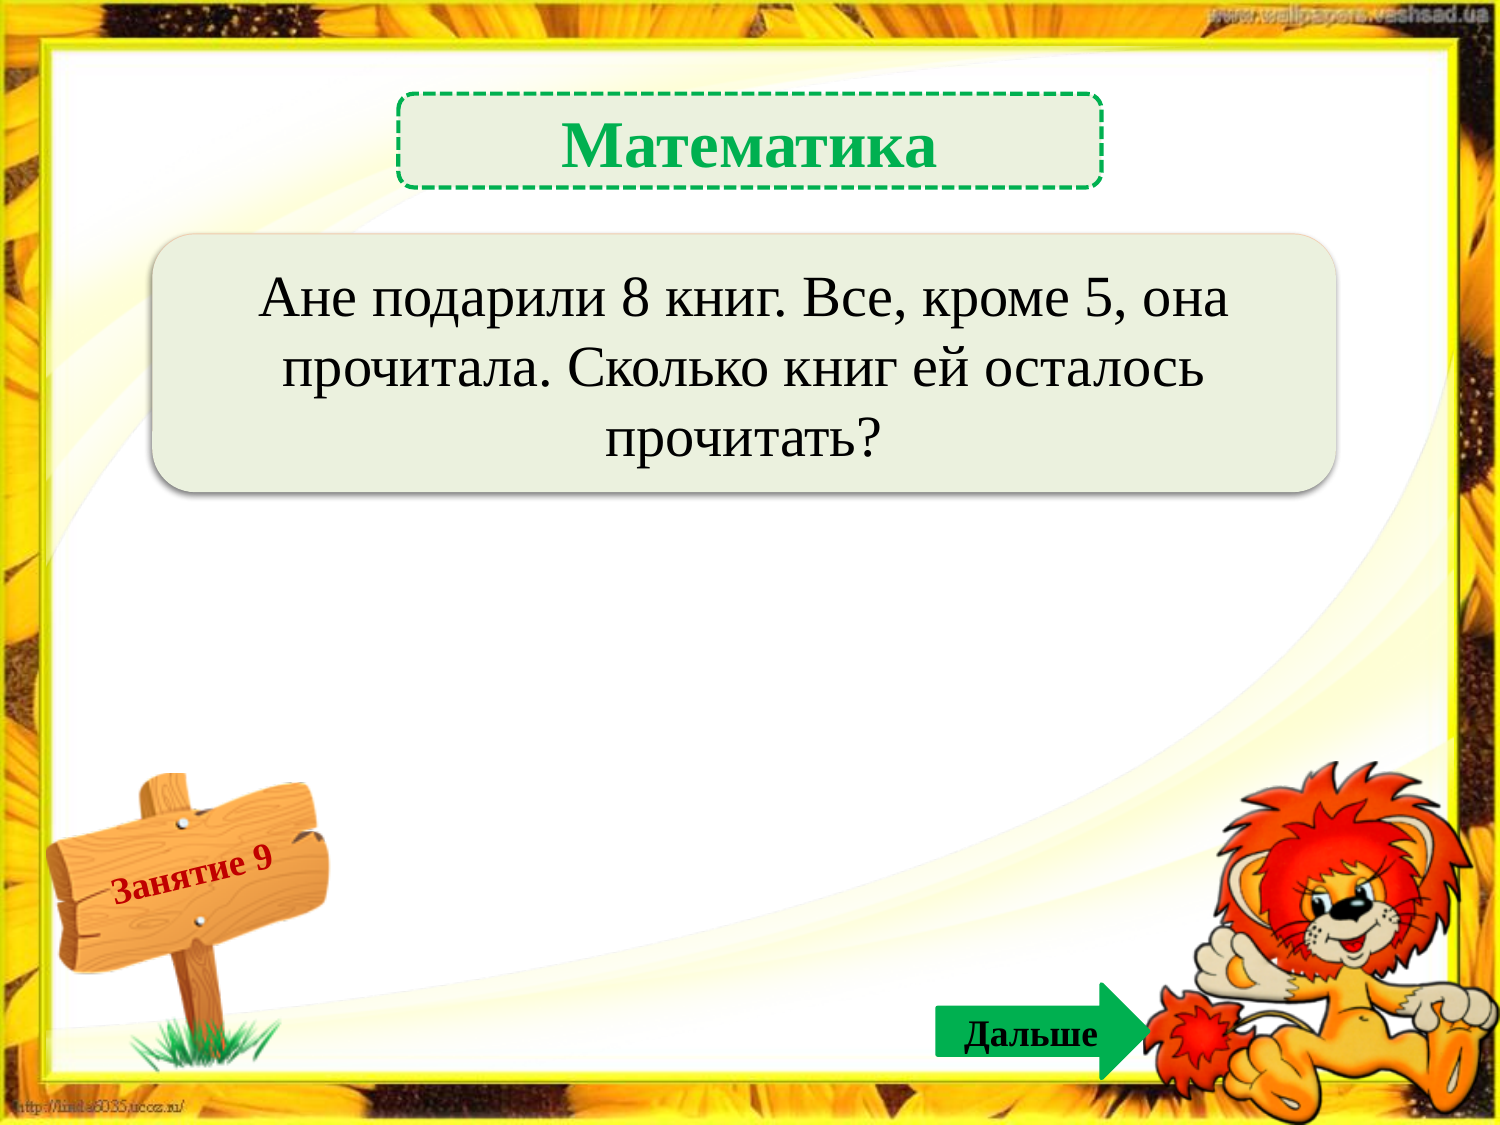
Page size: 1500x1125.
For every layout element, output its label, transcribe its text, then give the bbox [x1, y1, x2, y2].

text_box [150, 232, 1338, 495]
picture [0, 0, 1500, 1125]
text_box Дальше [935, 982, 1151, 1081]
text_box Математика [396, 91, 1104, 190]
